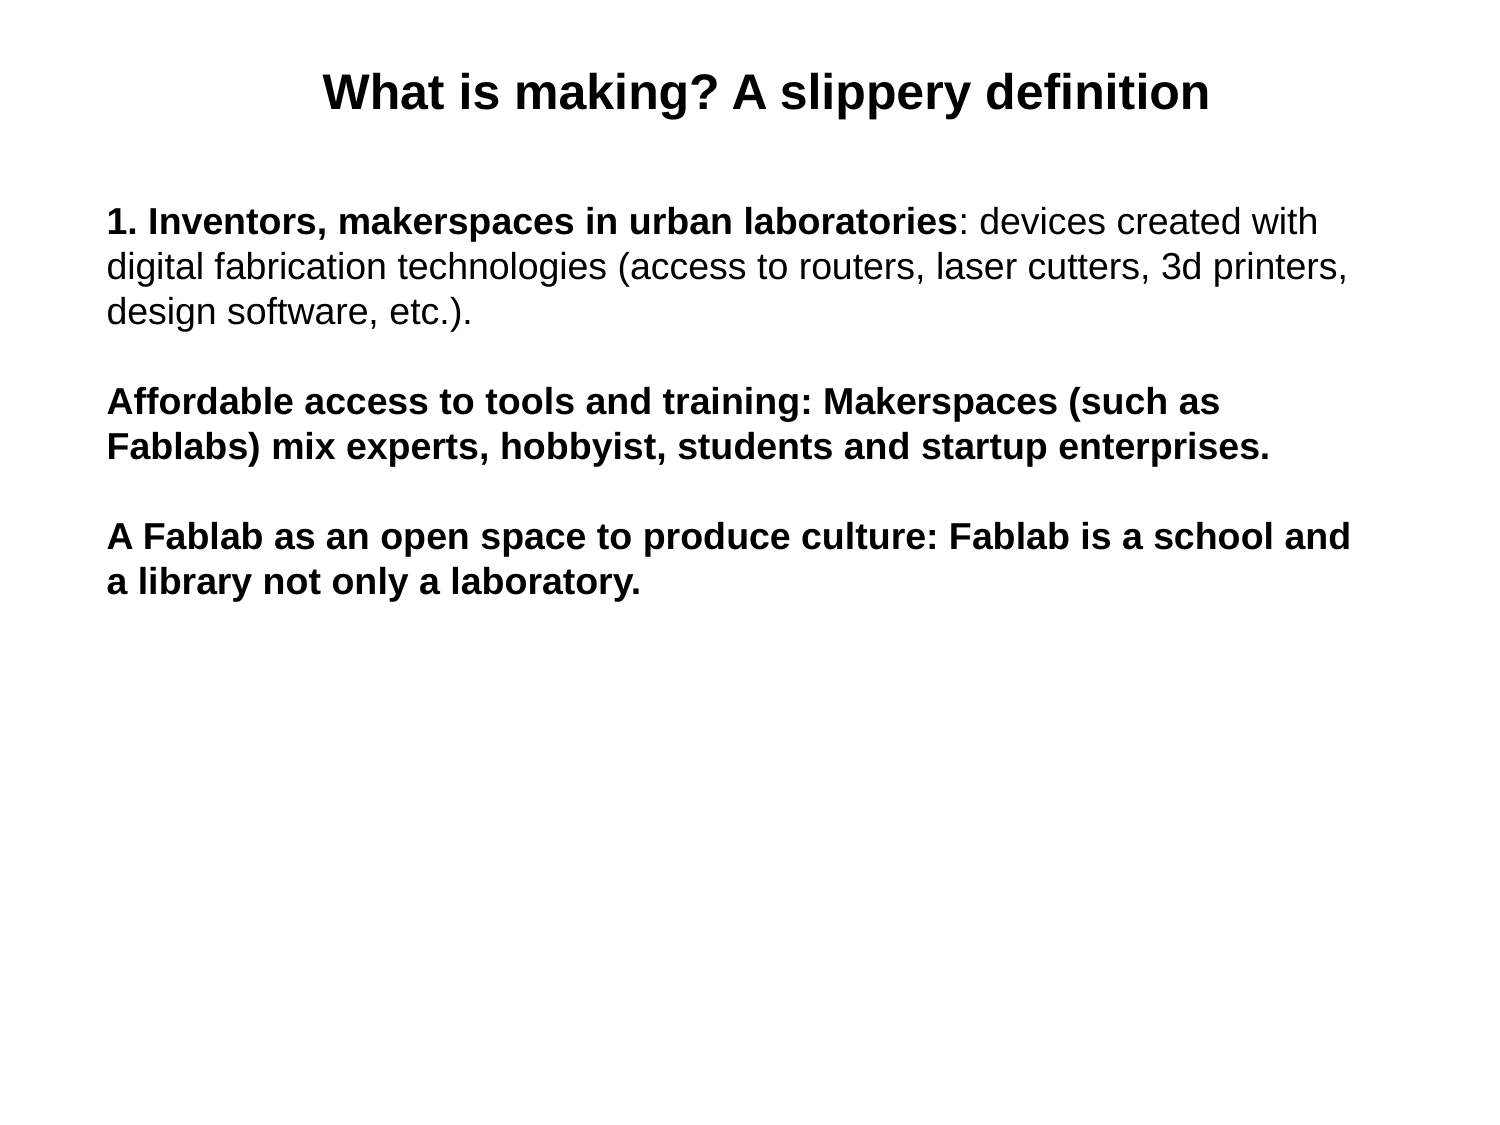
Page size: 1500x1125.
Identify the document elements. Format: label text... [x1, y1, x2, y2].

text_box 1. Inventors, makerspaces in urban laboratories: devices created with digital fabrication technologies (access to routers, laser cutters, 3d printers, design software, etc.). Affordable access to tools and training: Makerspaces (such as Fablabs) mix experts, hobbyist, students and startup enterprises. A Fablab as an open space to produce culture: Fablab is a school and a library not only a laboratory. [91, 189, 1388, 655]
title What is making? A slippery definition [91, 0, 1442, 184]
